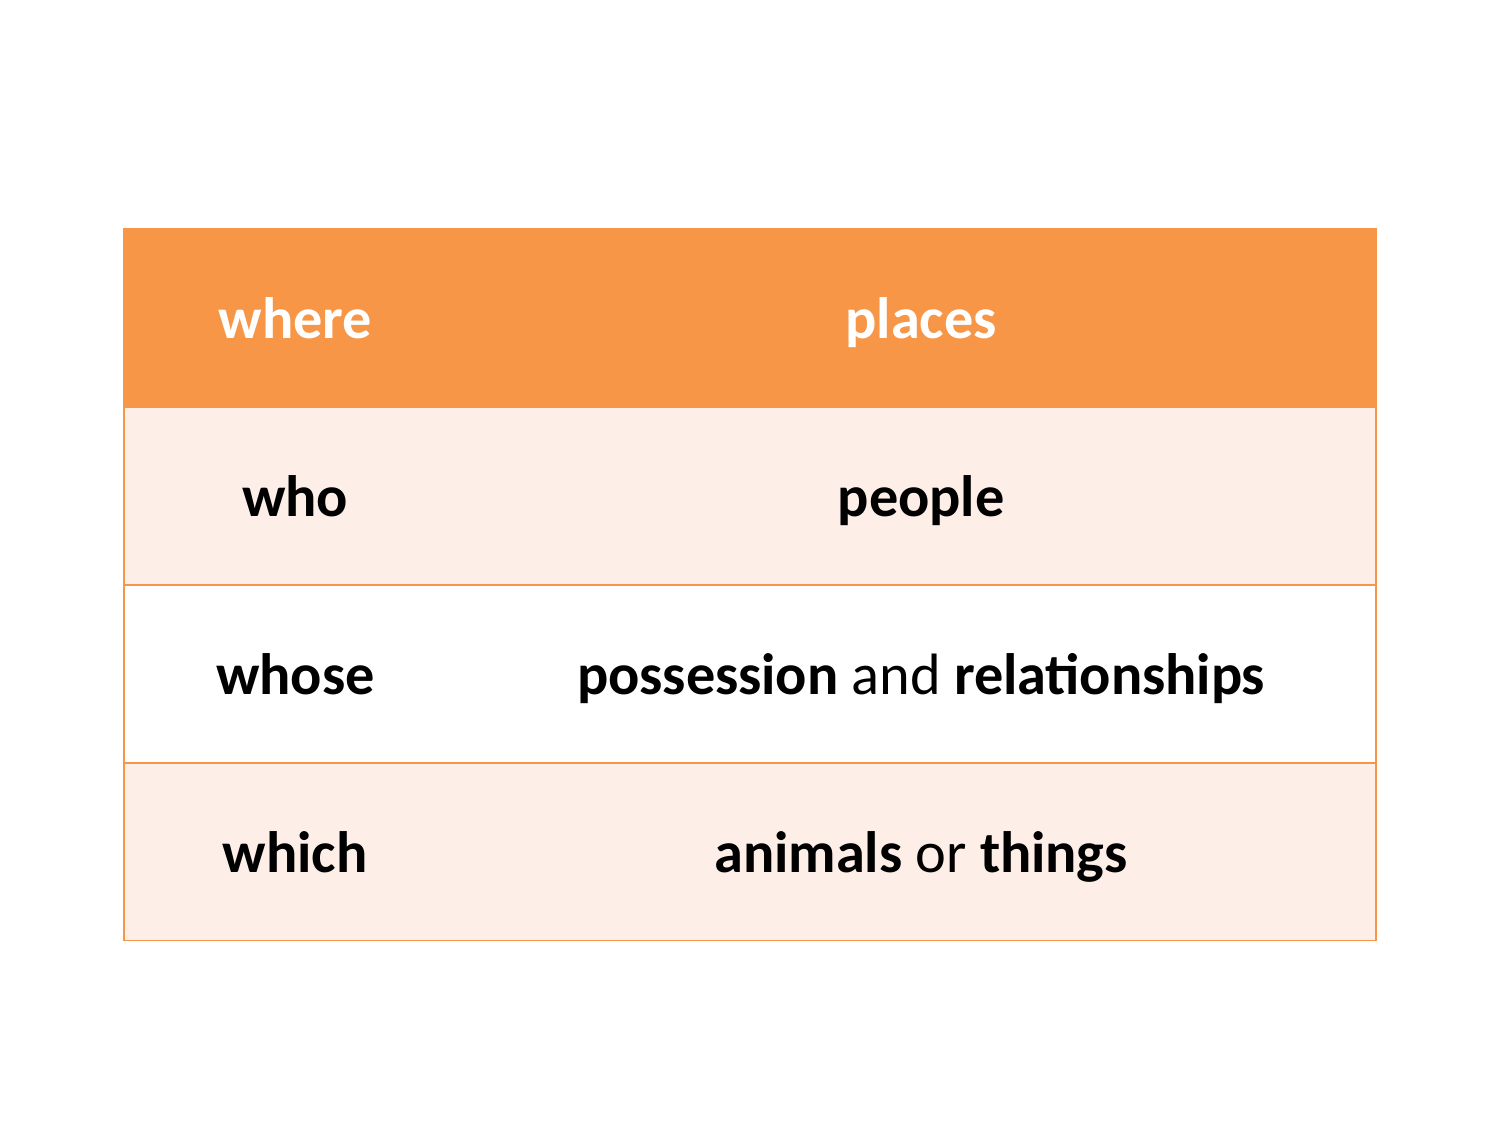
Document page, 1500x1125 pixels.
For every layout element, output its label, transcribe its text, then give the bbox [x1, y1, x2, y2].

table_cell whose [125, 586, 466, 762]
table_header where [125, 230, 466, 406]
table_cell people [466, 408, 1375, 584]
table_header places [466, 230, 1375, 406]
table_cell animals or things [466, 764, 1375, 940]
table_cell who [125, 408, 466, 584]
table_cell which [125, 764, 466, 940]
table_cell possession and relationships [466, 586, 1375, 762]
